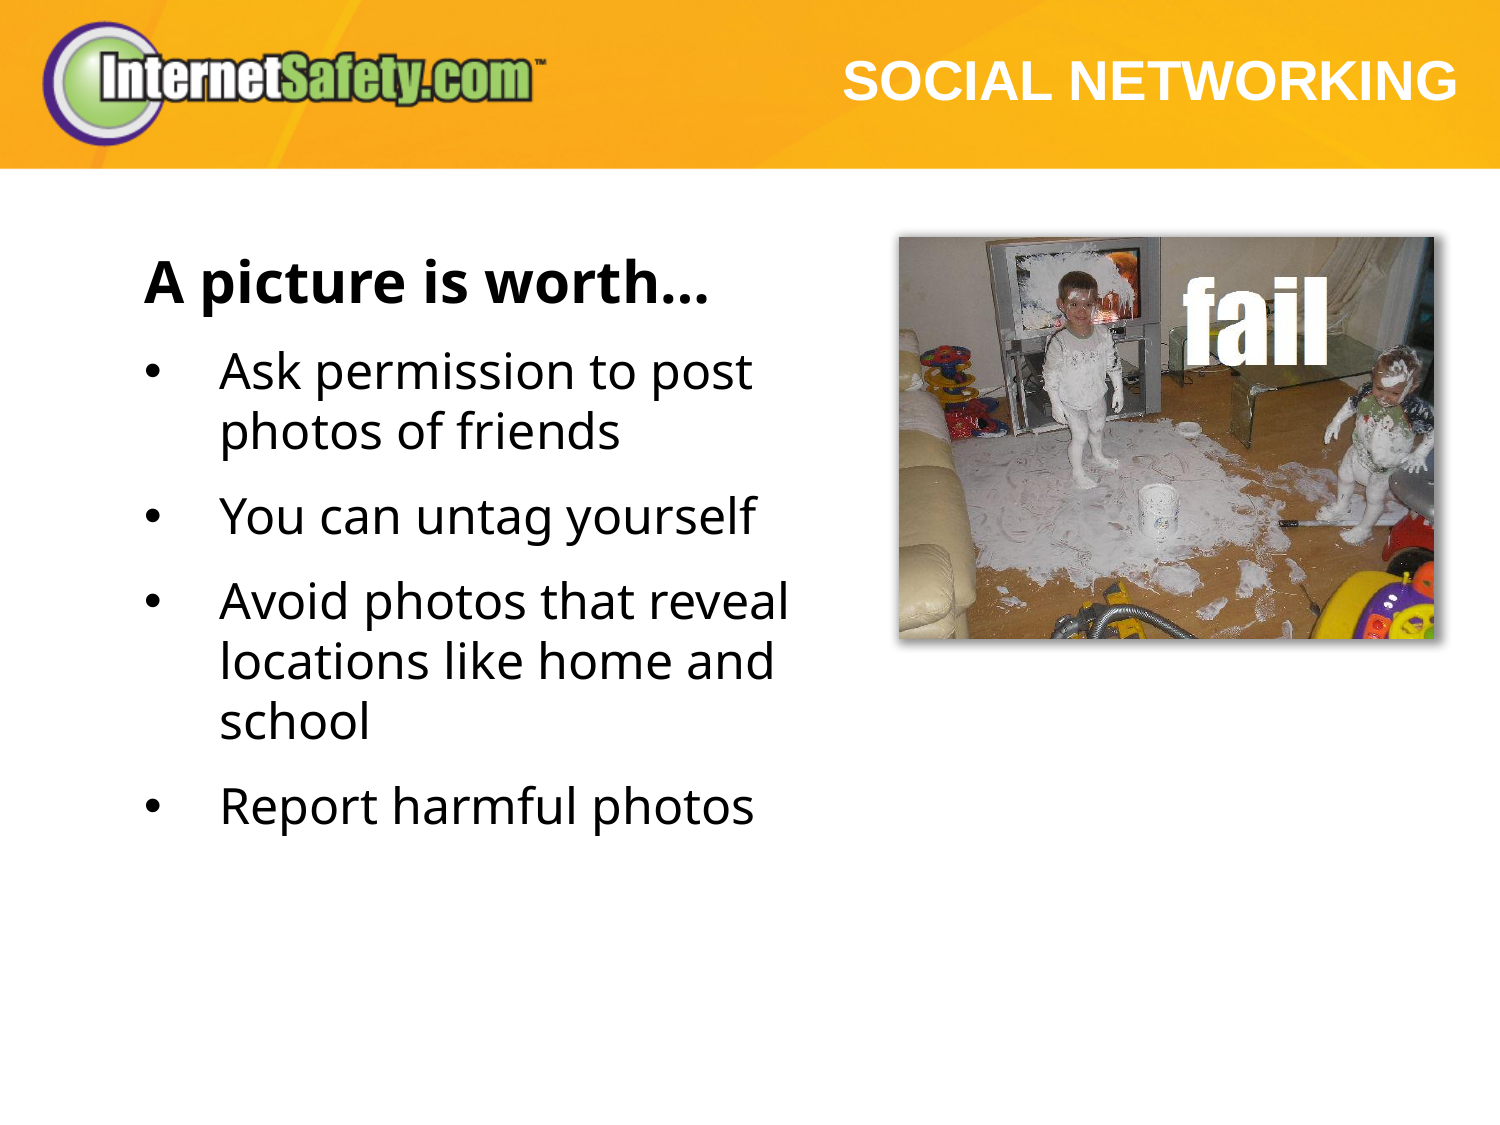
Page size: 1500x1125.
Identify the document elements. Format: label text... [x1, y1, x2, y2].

picture [0, 0, 1500, 1125]
text_box A picture is worth… Ask permission to post photos of friends You can untag yourself Avoid photos that reveal locations like home and school Report harmful photos [129, 237, 826, 1031]
text_box Social networking [564, 36, 1474, 119]
